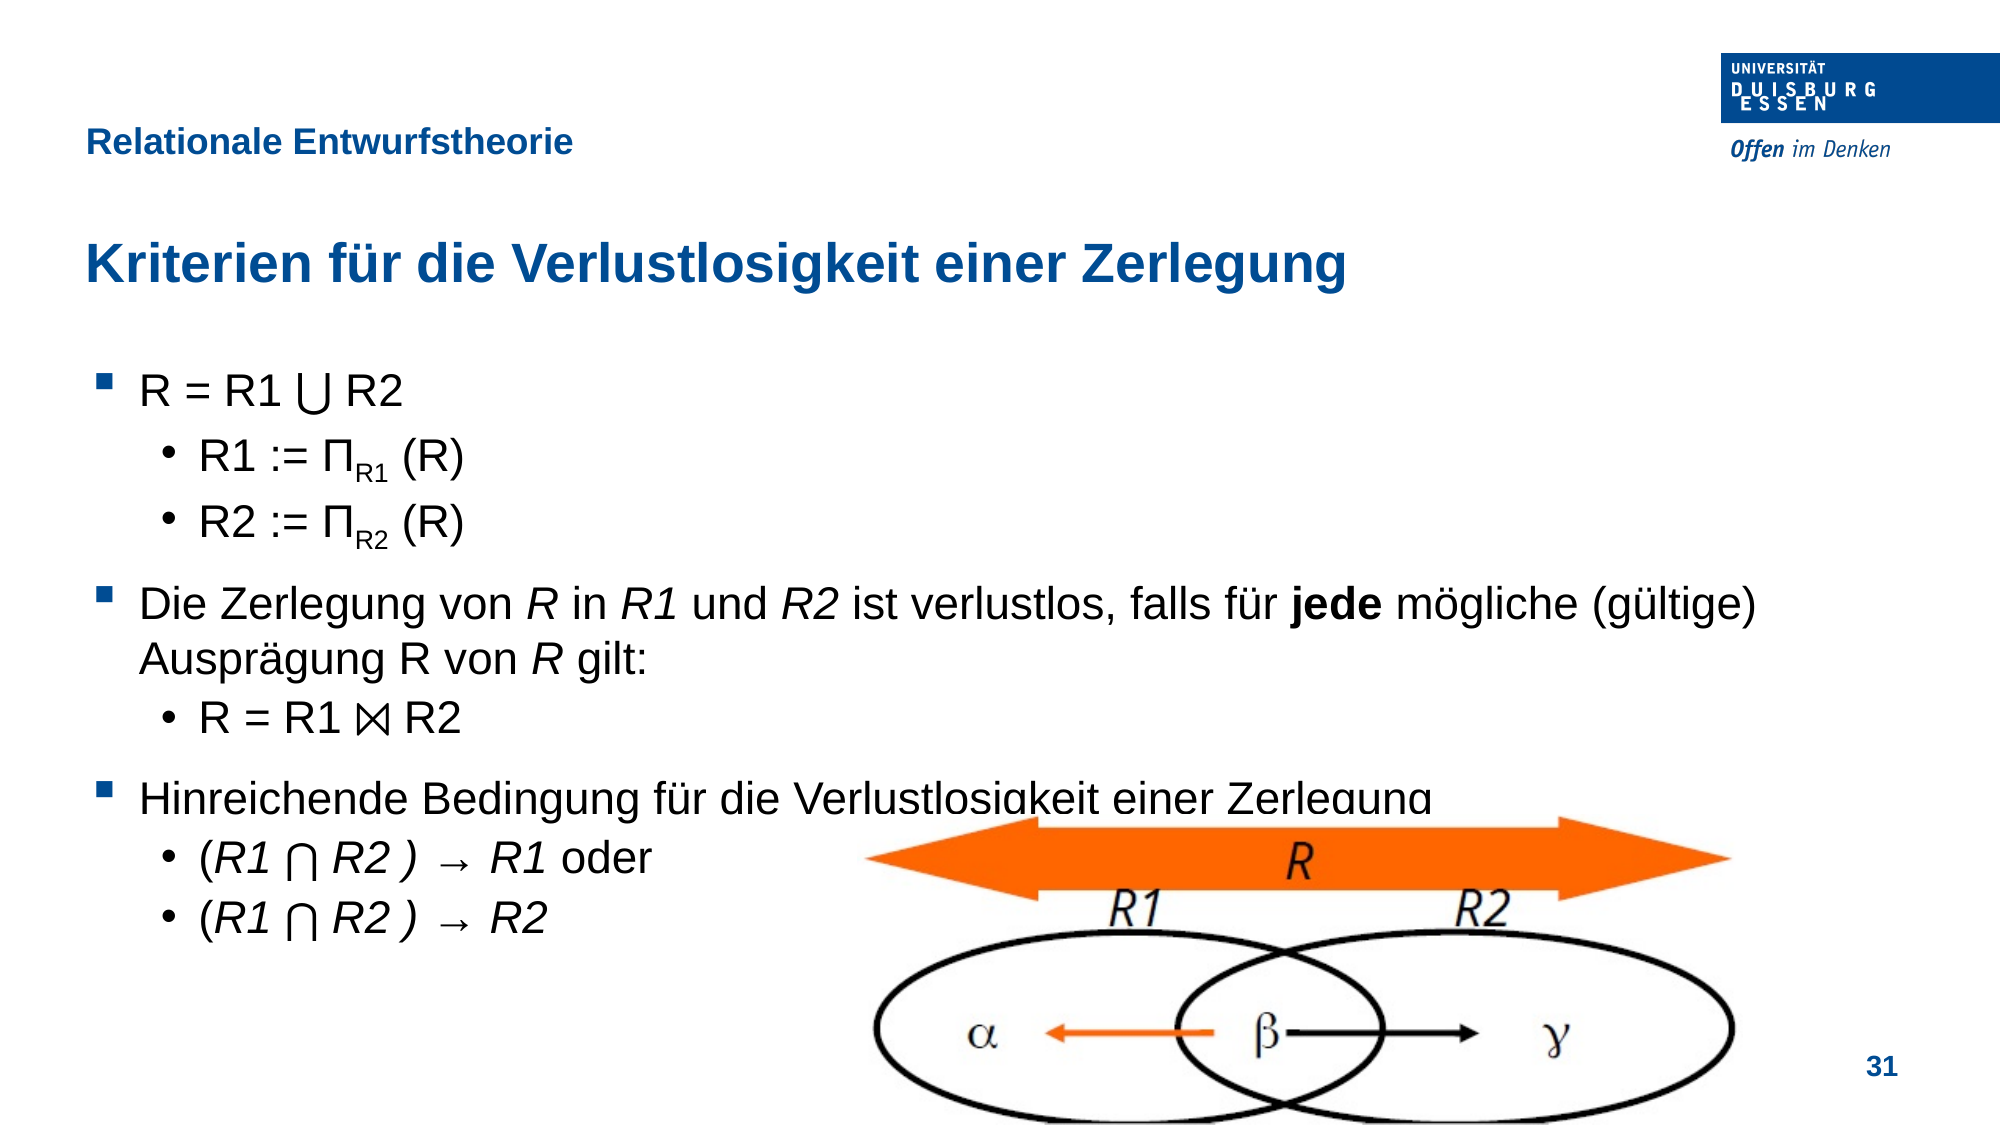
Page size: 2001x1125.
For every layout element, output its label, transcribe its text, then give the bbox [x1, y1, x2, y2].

list R = R1 ⋃ R2 R1 := ΠR1 (R) R2 := ΠR2 (R) Die Zerlegung von R in R1 und R2 ist verlustlos, falls für jede mögliche (gültige) Ausprägung R von R gilt: R = R1 ⨝ R2 Hinreichende Bedingung für die Verlustlosigkeit einer Zerlegung (R1 ⋂ R2 ) → R1 oder (R1 ⋂ R2 ) → R2 [85, 353, 1794, 1012]
list Relationale Entwurfstheorie [85, 122, 1694, 163]
picture [1721, 53, 2000, 162]
slide_number 31 [1743, 1039, 1914, 1081]
picture [857, 814, 1743, 1125]
list Kriterien für die Verlustlosigkeit einer Zerlegung [85, 227, 1825, 303]
